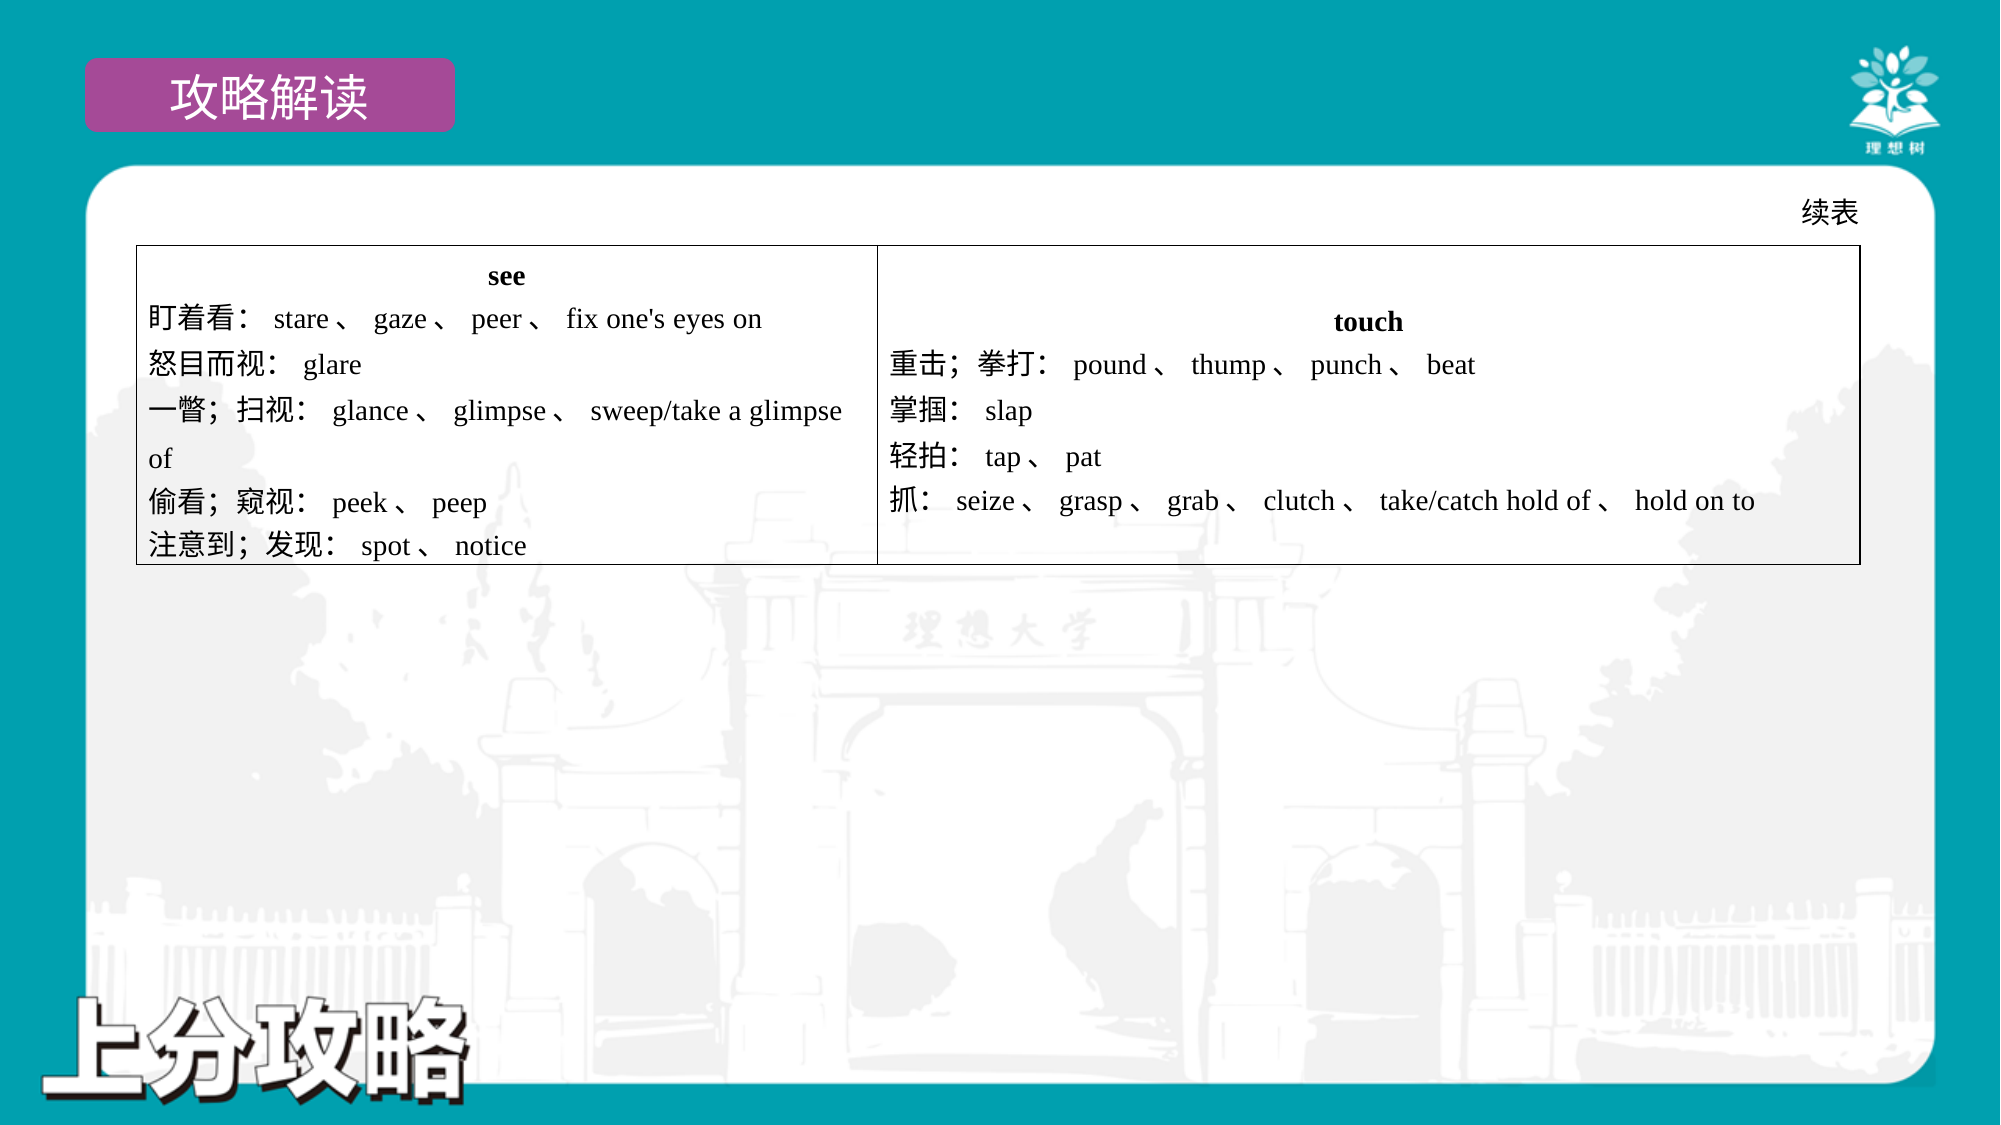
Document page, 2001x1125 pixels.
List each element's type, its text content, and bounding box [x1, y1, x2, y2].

picture [0, 0, 2000, 1125]
table_header touch 重击；拳打：pound、thump、punch、beat 掌掴：slap 轻拍：tap、pat 抓：seize、grasp、grab、clutch、take/catch hold of、hold on to [878, 246, 1859, 564]
text_box 续表 [1801, 176, 1860, 229]
table_header see 盯着看：stare、gaze、peer、fix one's eyes on 怒目而视：glare 一瞥；扫视：glance、glimpse、sweep/take a glimpse of 偷看；窥视：peek、peep 注意到；发现：spot、notice [137, 246, 877, 564]
